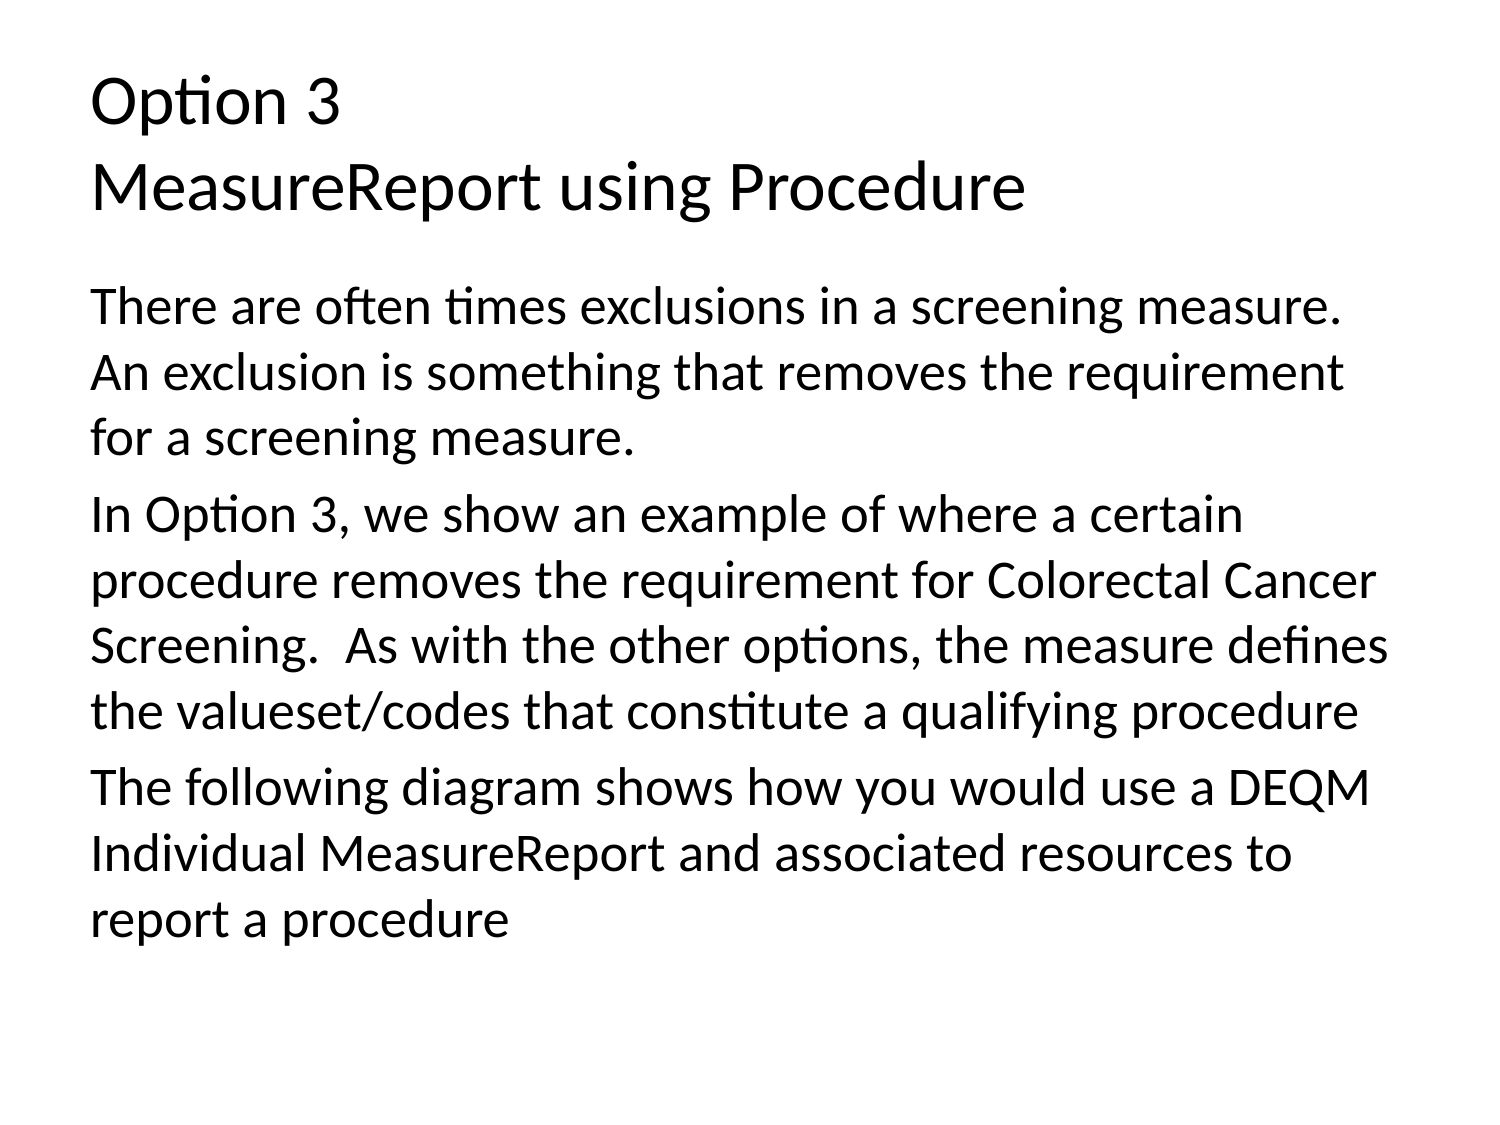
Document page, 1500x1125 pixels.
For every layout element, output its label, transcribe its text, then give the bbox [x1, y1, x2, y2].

title Option 3 MeasureReport using Procedure [75, 45, 1425, 233]
list There are often times exclusions in a screening measure. An exclusion is something that removes the requirement for a screening measure. In Option 3, we show an example of where a certain procedure removes the requirement for Colorectal Cancer Screening. As with the other options, the measure defines the valueset/codes that constitute a qualifying procedure The following diagram shows how you would use a DEQM Individual MeasureReport and associated resources to report a procedure [75, 262, 1425, 1005]
